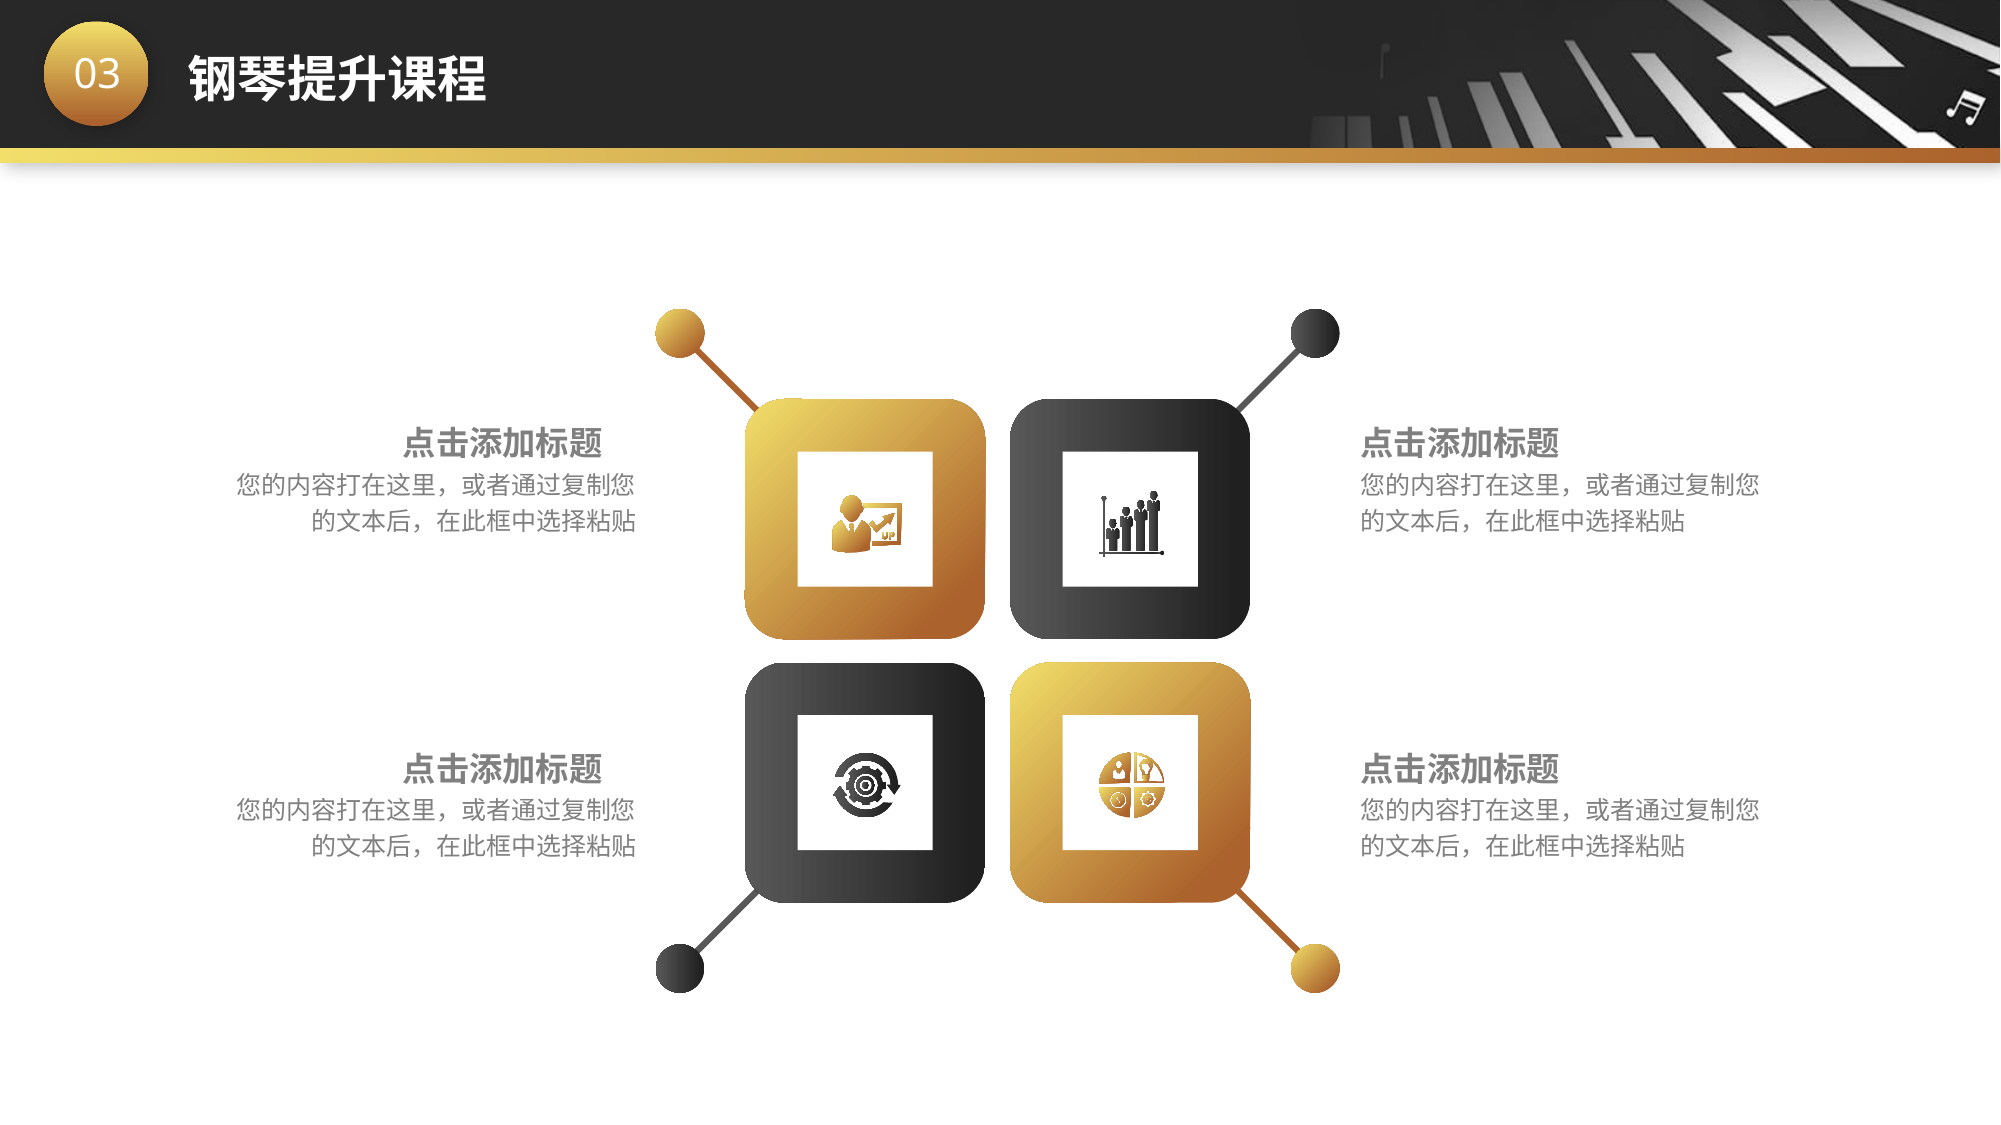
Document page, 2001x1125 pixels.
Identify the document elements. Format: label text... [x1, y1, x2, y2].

text_box [1290, 307, 1341, 359]
text_box 您的内容打在这里，或者通过复制您的文本后，在此框中选择粘贴 [201, 455, 652, 543]
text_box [1099, 490, 1165, 557]
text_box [1227, 880, 1302, 955]
text_box [1290, 943, 1341, 994]
text_box 您的内容打在这里，或者通过复制您的文本后，在此框中选择粘贴 [1345, 455, 1796, 543]
text_box 点击添加标题 [341, 732, 648, 796]
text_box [832, 495, 902, 553]
text_box 点击添加标题 [341, 407, 648, 470]
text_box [693, 880, 769, 955]
text_box 您的内容打在这里，或者通过复制您的文本后，在此框中选择粘贴 [1345, 781, 1796, 868]
picture [1575, 0, 2000, 148]
text_box 点击添加标题 [1346, 407, 1652, 470]
text_box [654, 943, 706, 994]
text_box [693, 347, 769, 422]
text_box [833, 752, 902, 818]
text_box [654, 307, 706, 359]
text_box 点击添加标题 [1346, 732, 1652, 796]
text_box 您的内容打在这里，或者通过复制您的文本后，在此框中选择粘贴 [201, 781, 652, 868]
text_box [745, 399, 1251, 903]
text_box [1099, 752, 1165, 818]
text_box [1227, 347, 1302, 422]
